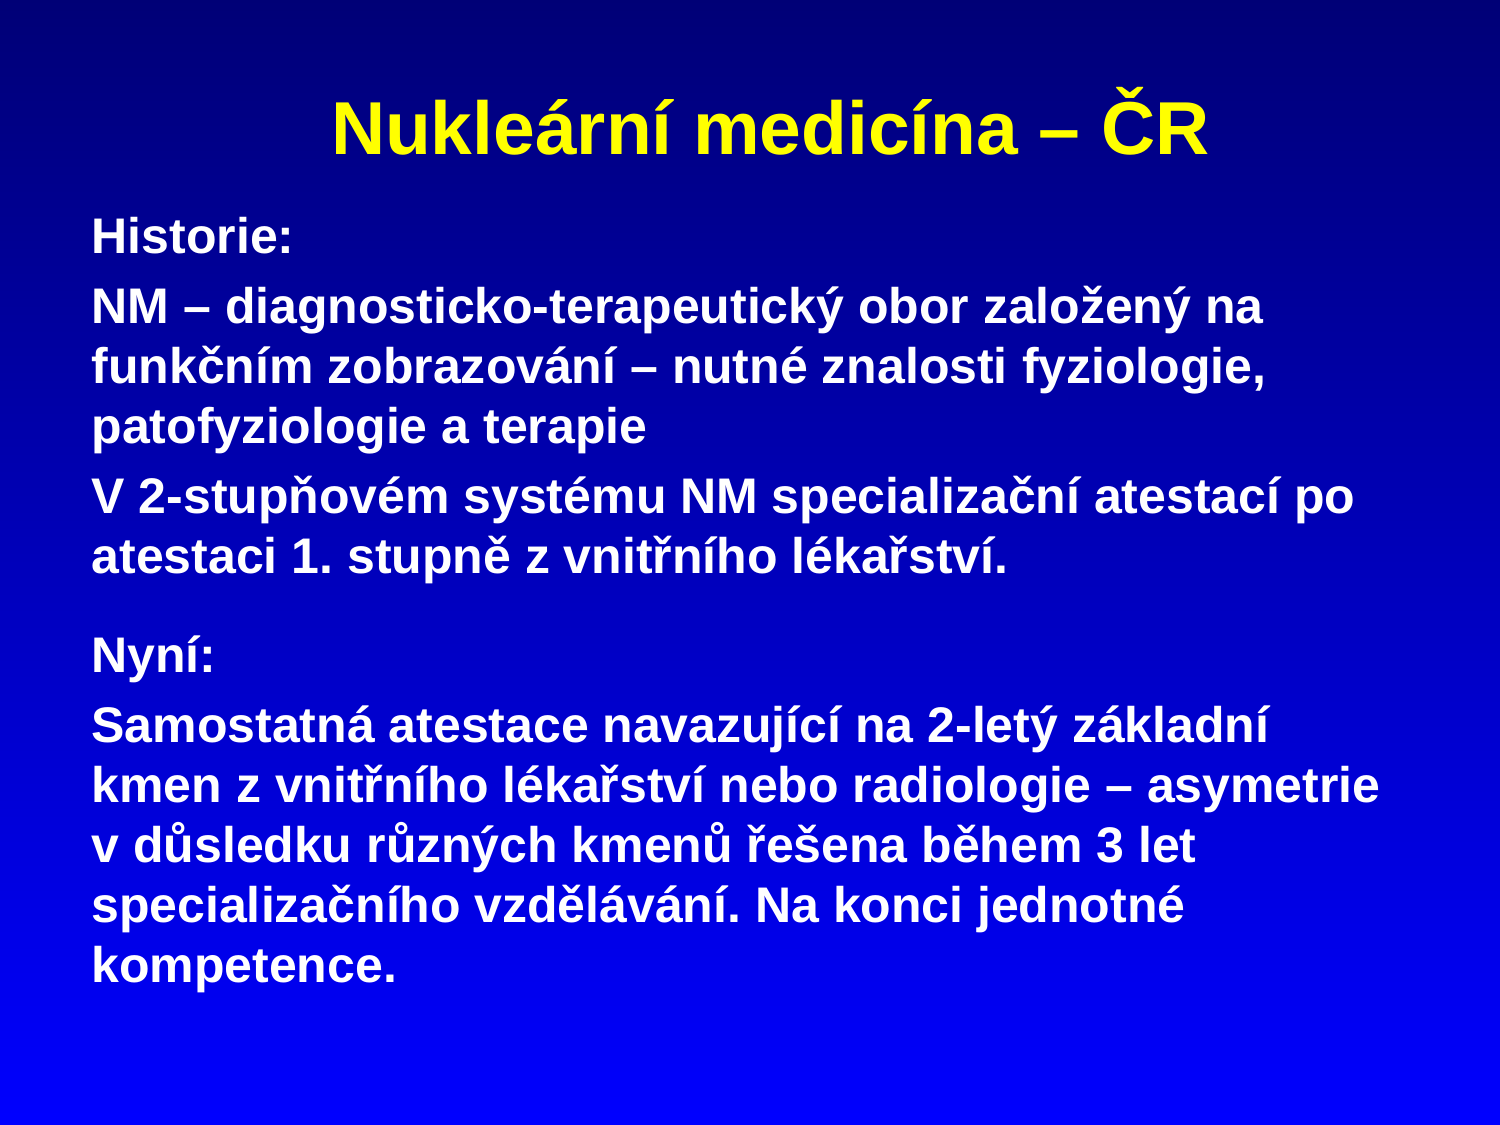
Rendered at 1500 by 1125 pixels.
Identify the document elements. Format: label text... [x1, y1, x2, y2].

title Nukleární medicína – ČR [41, 30, 1500, 219]
list Historie: NM – diagnosticko-terapeutický obor založený na funkčním zobrazování – nutné znalosti fyziologie, patofyziologie a terapie V 2-stupňovém systému NM specializační atestací po atestaci 1. stupně z vnitřního lékařství. Nyní: Samostatná atestace navazující na 2-letý základní kmen z vnitřního lékařství nebo radiologie – asymetrie v důsledku různých kmenů řešena během 3 let specializačního vzdělávání. Na konci jednotné kompetence. [76, 196, 1417, 939]
